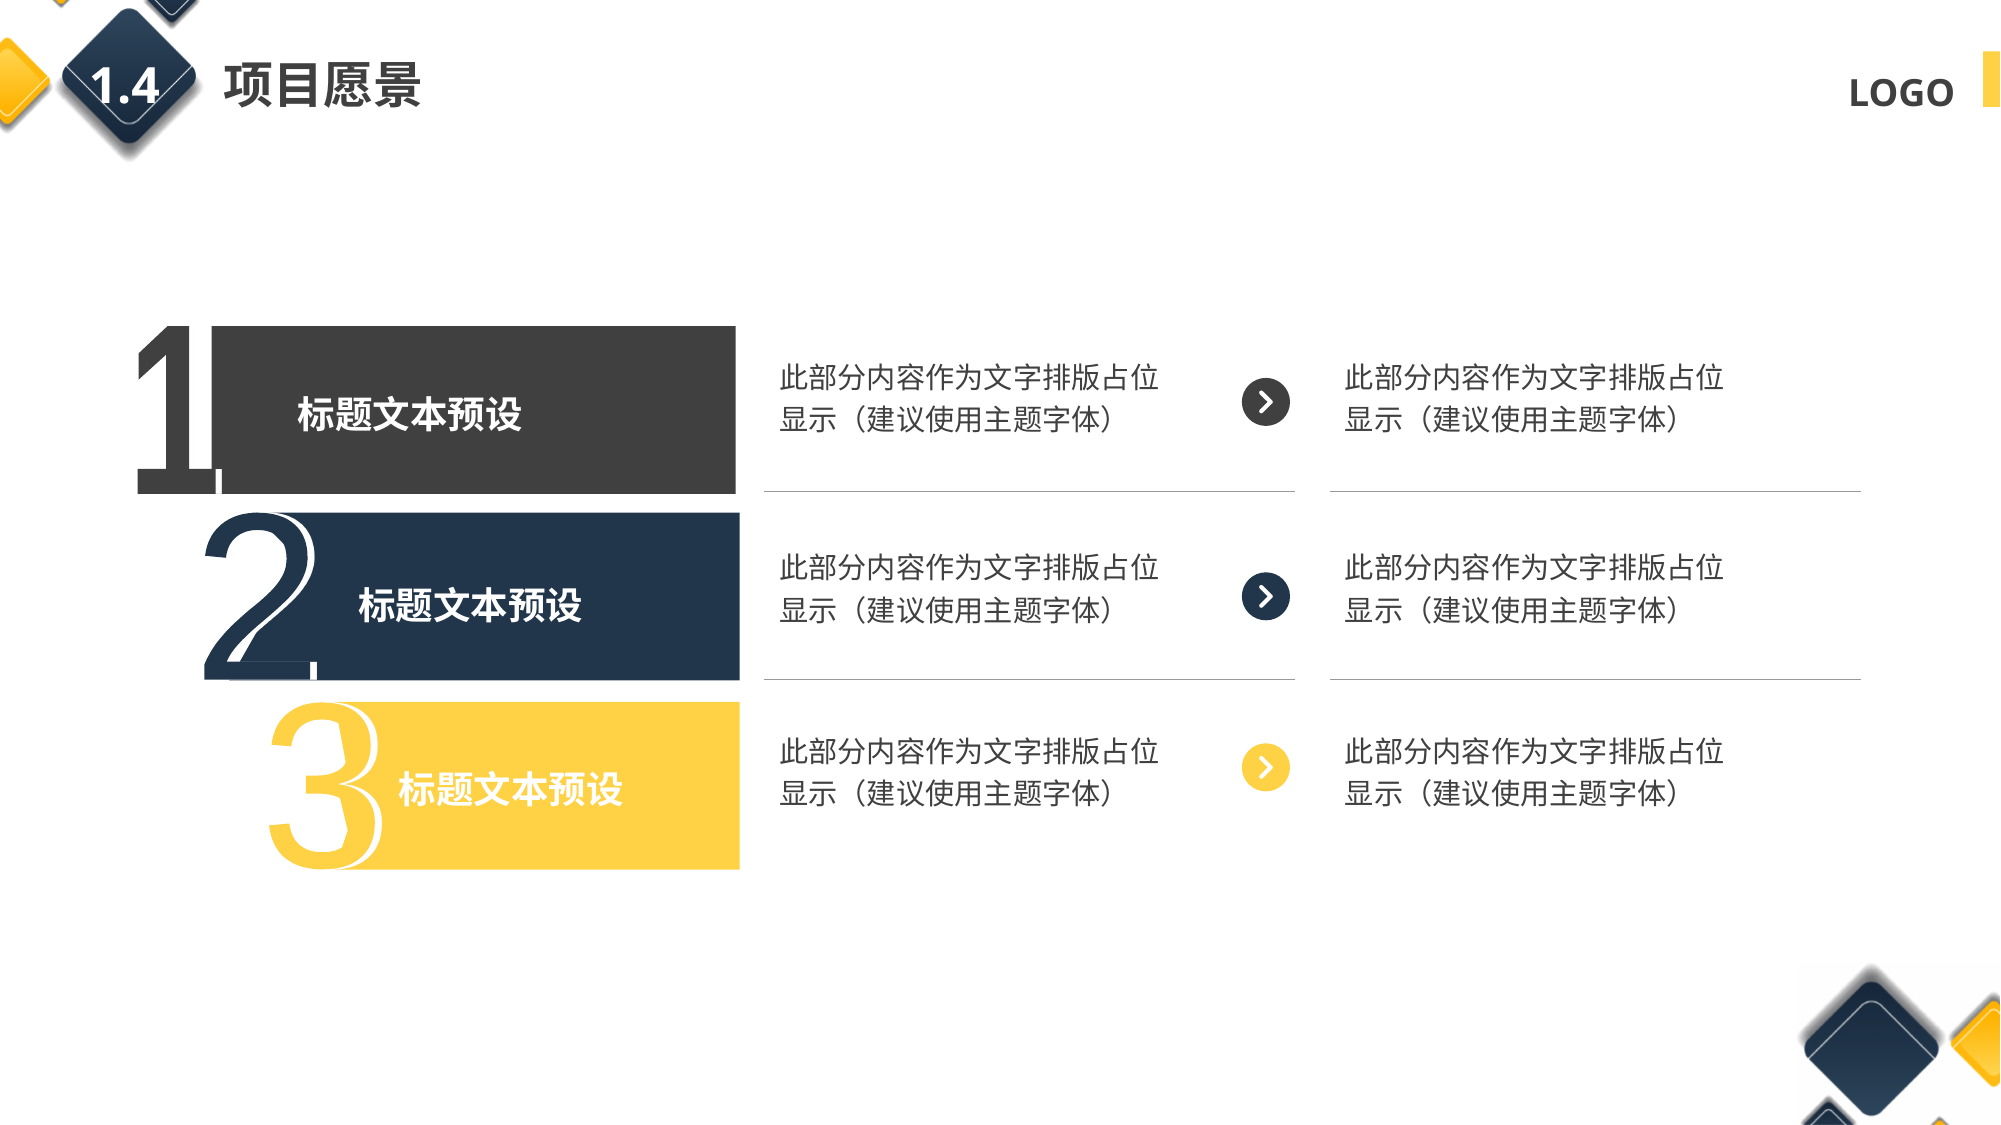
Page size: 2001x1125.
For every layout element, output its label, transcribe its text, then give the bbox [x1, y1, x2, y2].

text_box 1.4 项目愿景 [88, 34, 425, 121]
text_box 标题文本预设 [274, 386, 586, 417]
picture [1796, 963, 2000, 1125]
text_box 此部分内容作为文字排版占位显示（建议使用主题字体） [755, 352, 1211, 449]
picture [0, 0, 205, 163]
text_box 此部分内容作为文字排版占位显示（建议使用主题字体） [1321, 352, 1777, 449]
text_box [1241, 572, 1291, 621]
text_box [229, 512, 740, 681]
text_box 标题文本预设 [375, 761, 687, 792]
text_box [334, 701, 740, 870]
text_box 此部分内容作为文字排版占位显示（建议使用主题字体） [755, 726, 1211, 823]
text_box 标题文本预设 [334, 577, 646, 608]
text_box 此部分内容作为文字排版占位显示（建议使用主题字体） [1321, 542, 1777, 639]
text_box [1241, 377, 1291, 426]
text_box [211, 326, 736, 494]
text_box 此部分内容作为文字排版占位显示（建议使用主题字体） [755, 542, 1211, 639]
text_box [1241, 743, 1291, 792]
text_box 此部分内容作为文字排版占位显示（建议使用主题字体） [1321, 726, 1777, 823]
